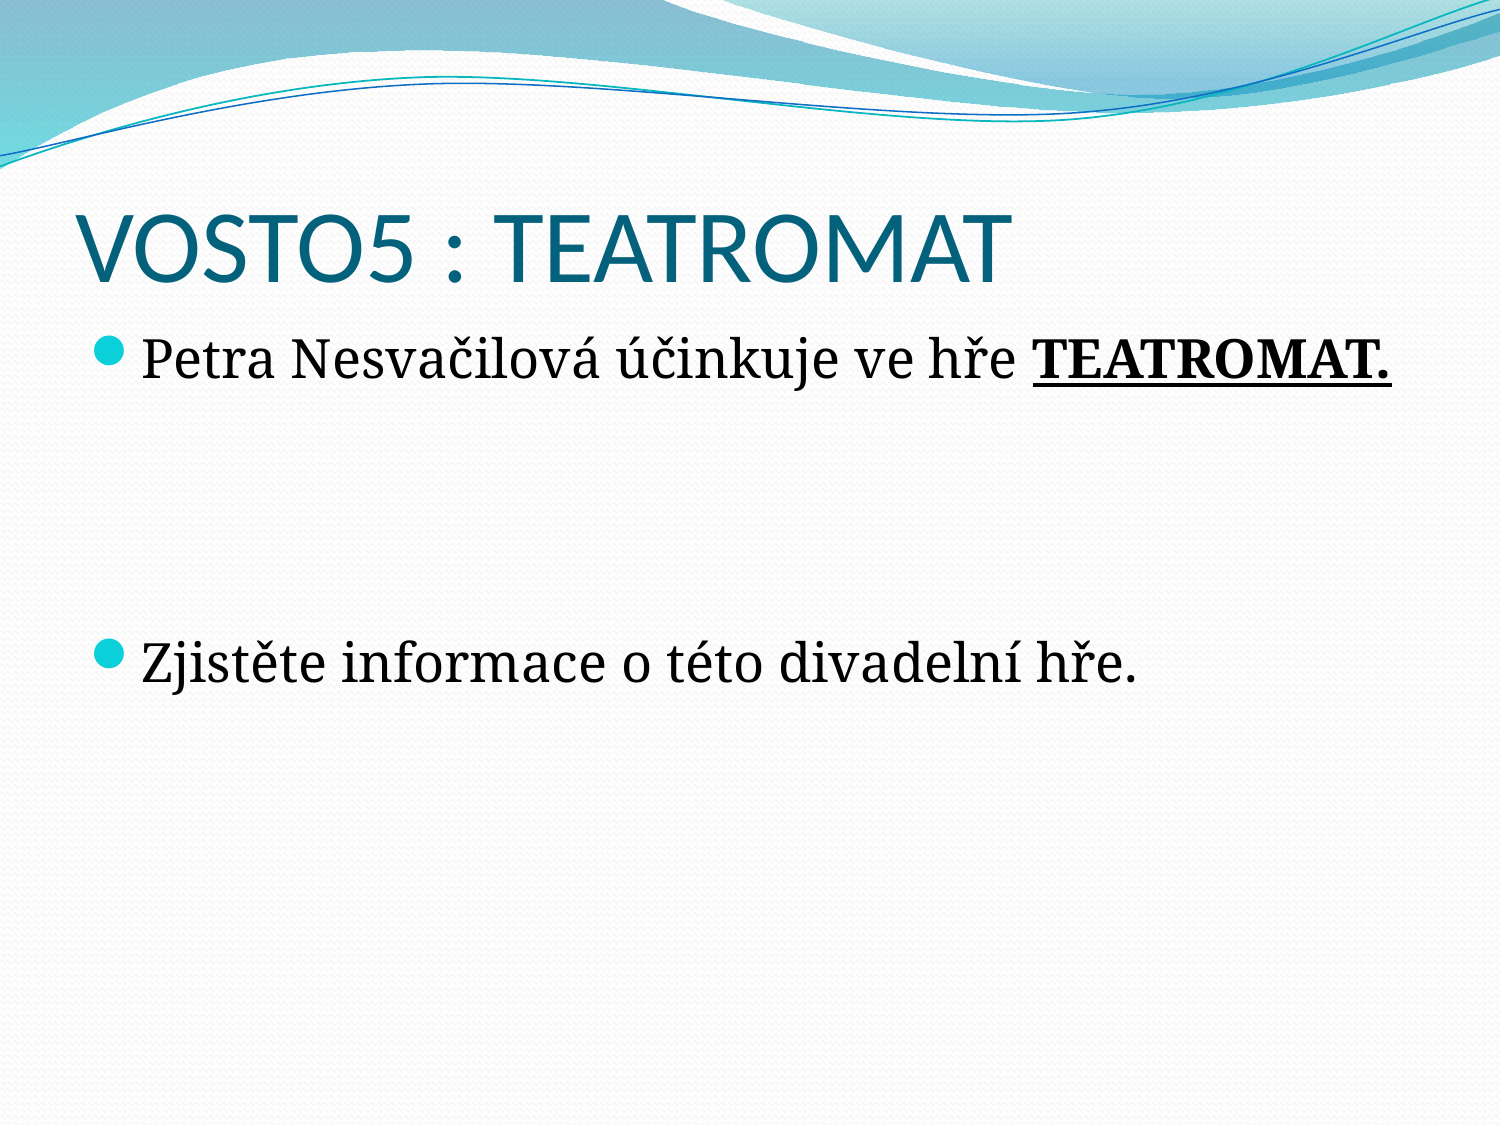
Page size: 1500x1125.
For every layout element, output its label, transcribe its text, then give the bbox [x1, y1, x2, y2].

list Petra Nesvačilová účinkuje ve hře TEATROMAT. Zjistěte informace o této divadelní hře. [75, 317, 1425, 1038]
title VOSTO5 : TEATROMAT [75, 115, 1425, 303]
